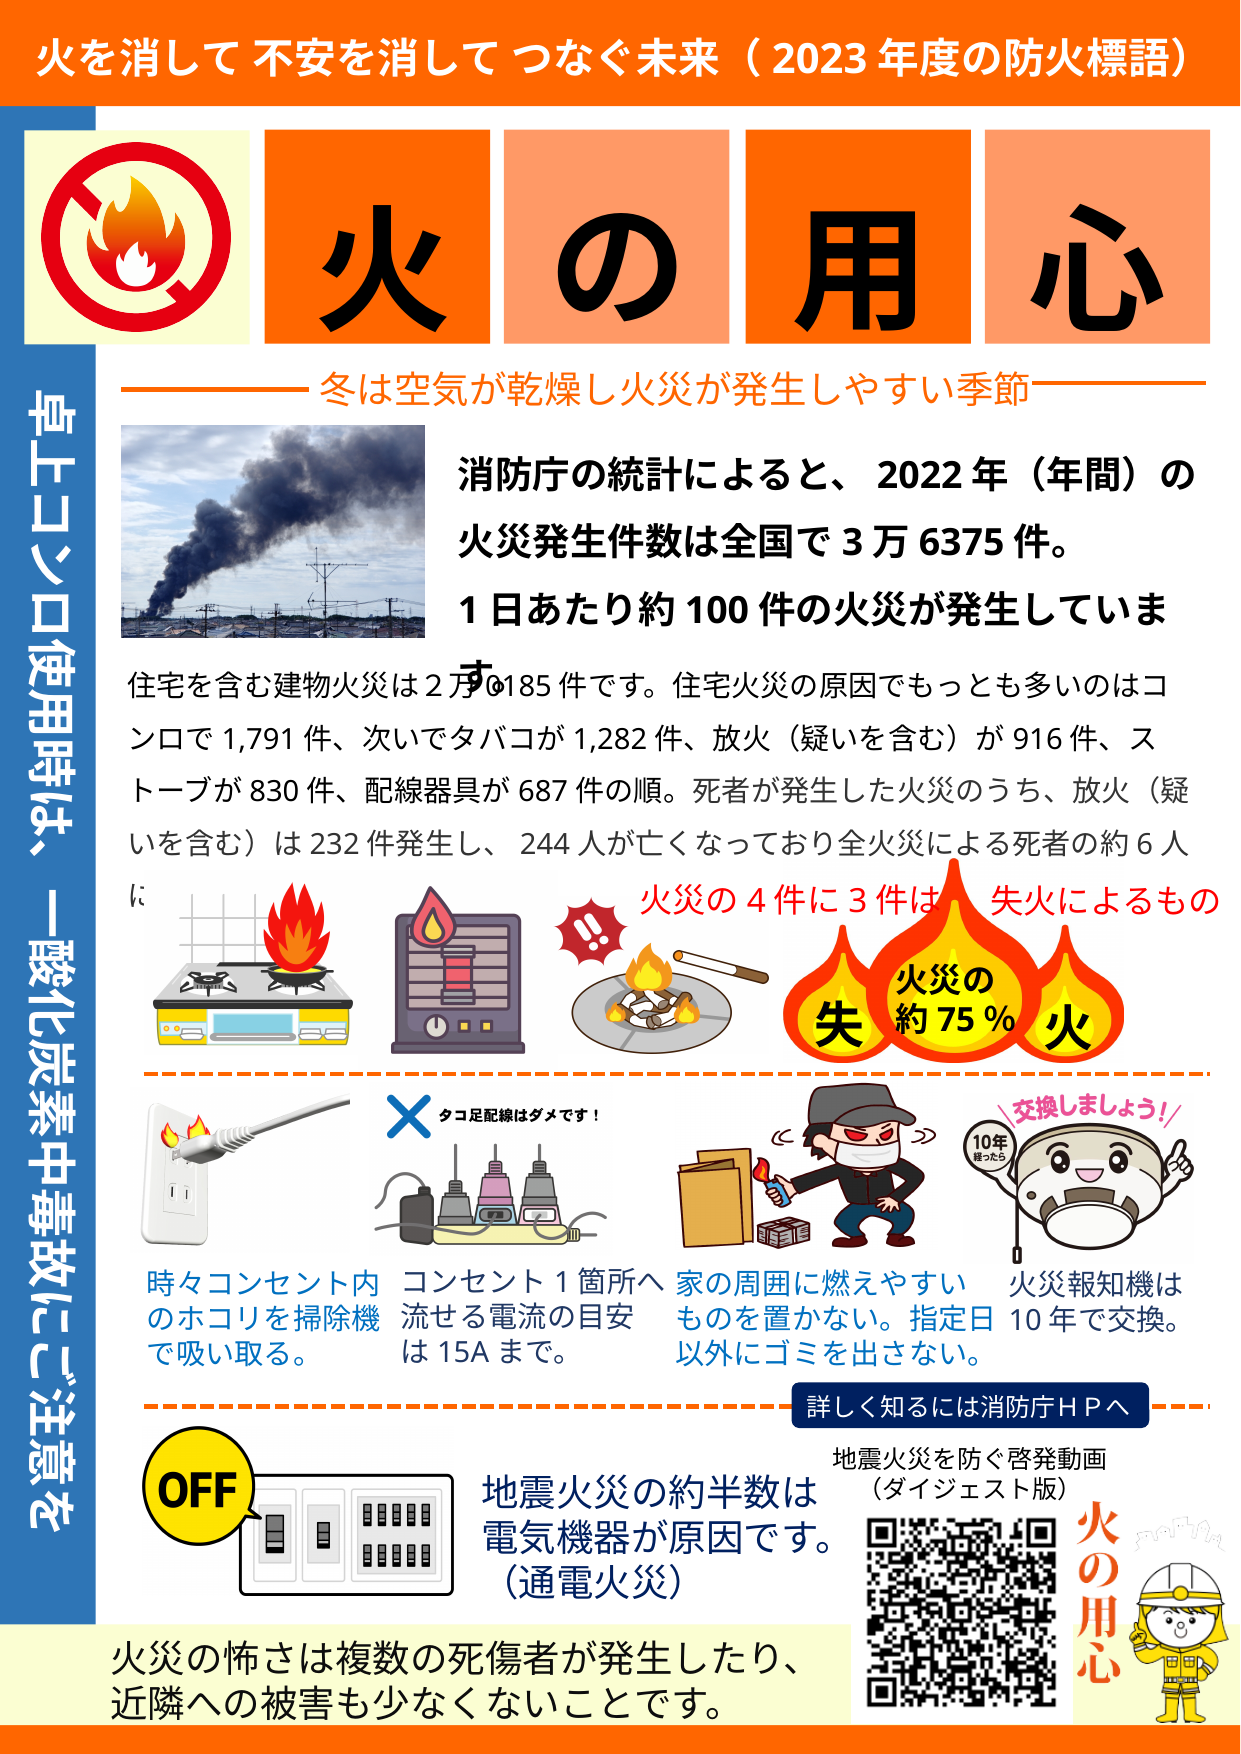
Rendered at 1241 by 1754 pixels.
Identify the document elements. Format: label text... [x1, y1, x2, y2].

text_box 地震火災の約半数は電気機器が原因です。 （通電火災） [466, 1461, 841, 1612]
text_box 火 [299, 175, 467, 356]
text_box 失火によるもの [1124, 872, 1238, 927]
text_box 家の周囲に燃えやすい ものを置かない。指定日 以外にゴミを出さない。 [660, 1258, 1012, 1378]
text_box 火災の怖さは複数の死傷者が発生したり、 近隣への被害も少なくないことです。 [95, 1627, 833, 1733]
text_box [23, 129, 251, 345]
picture [963, 1093, 1194, 1264]
picture [41, 142, 231, 332]
text_box 詳しく知るには消防庁ＨＰへ [791, 1383, 1194, 1406]
picture [675, 1081, 938, 1250]
text_box 時々コンセント内 のホコリを掃除機 で吸い取る。 [132, 1257, 396, 1378]
text_box [264, 129, 491, 345]
text_box 冬は空気が乾燥し火災が発生しやすい季節 [304, 359, 1047, 419]
picture [142, 1426, 454, 1596]
text_box [503, 129, 730, 345]
text_box 消防庁の統計によると、2022年（年間）の 火災発生件数は全国で3万6375件。 1日あたり約100件の火災が発生しています。 [443, 421, 1217, 706]
text_box 火を消して 不安を消して つなぐ未来（2023年度の防火標語） [12, 24, 1236, 90]
text_box [0, 107, 97, 1623]
picture [782, 858, 1124, 1063]
text_box 住宅を含む建物火災は２万0185件です。住宅火災の原因でもっとも多いのはコンロで1,791件、次いでタバコが1,282件、放火（疑いを含む）が916件、ストーブが830件、配線器具が687件の順。死者が発生した火災のうち、放火（疑いを含む）は232件発生し、244人が亡くなっており全火災による死者の約6人に1人。 [112, 642, 1211, 920]
picture [130, 1087, 350, 1253]
picture [1076, 1501, 1229, 1723]
text_box コンセント1箇所へ 流せる電流の目安 は15Aまで。 [386, 1256, 681, 1376]
text_box [0, 1726, 1241, 1754]
picture [369, 1082, 613, 1256]
text_box の [534, 170, 702, 351]
picture [121, 425, 425, 638]
text_box 卓上コンロ使用時は、一酸化炭素中毒故にご注意を [0, 374, 92, 1551]
text_box 火災の4件に3件は [624, 871, 782, 927]
picture [144, 870, 769, 1070]
text_box [745, 129, 972, 345]
text_box [0, 1623, 1241, 1726]
text_box 火災報知機は 10年で交換。 [993, 1258, 1210, 1344]
text_box 用 [776, 174, 944, 354]
text_box [984, 129, 1211, 345]
text_box 心 [1013, 175, 1181, 356]
picture [851, 1502, 1073, 1724]
text_box 詳しく知るには消防庁ＨＰへ [791, 1407, 1194, 1429]
text_box [0, 0, 1241, 107]
text_box 地震火災を防ぐ啓発動画 （ダイジェスト版） [817, 1436, 1123, 1512]
